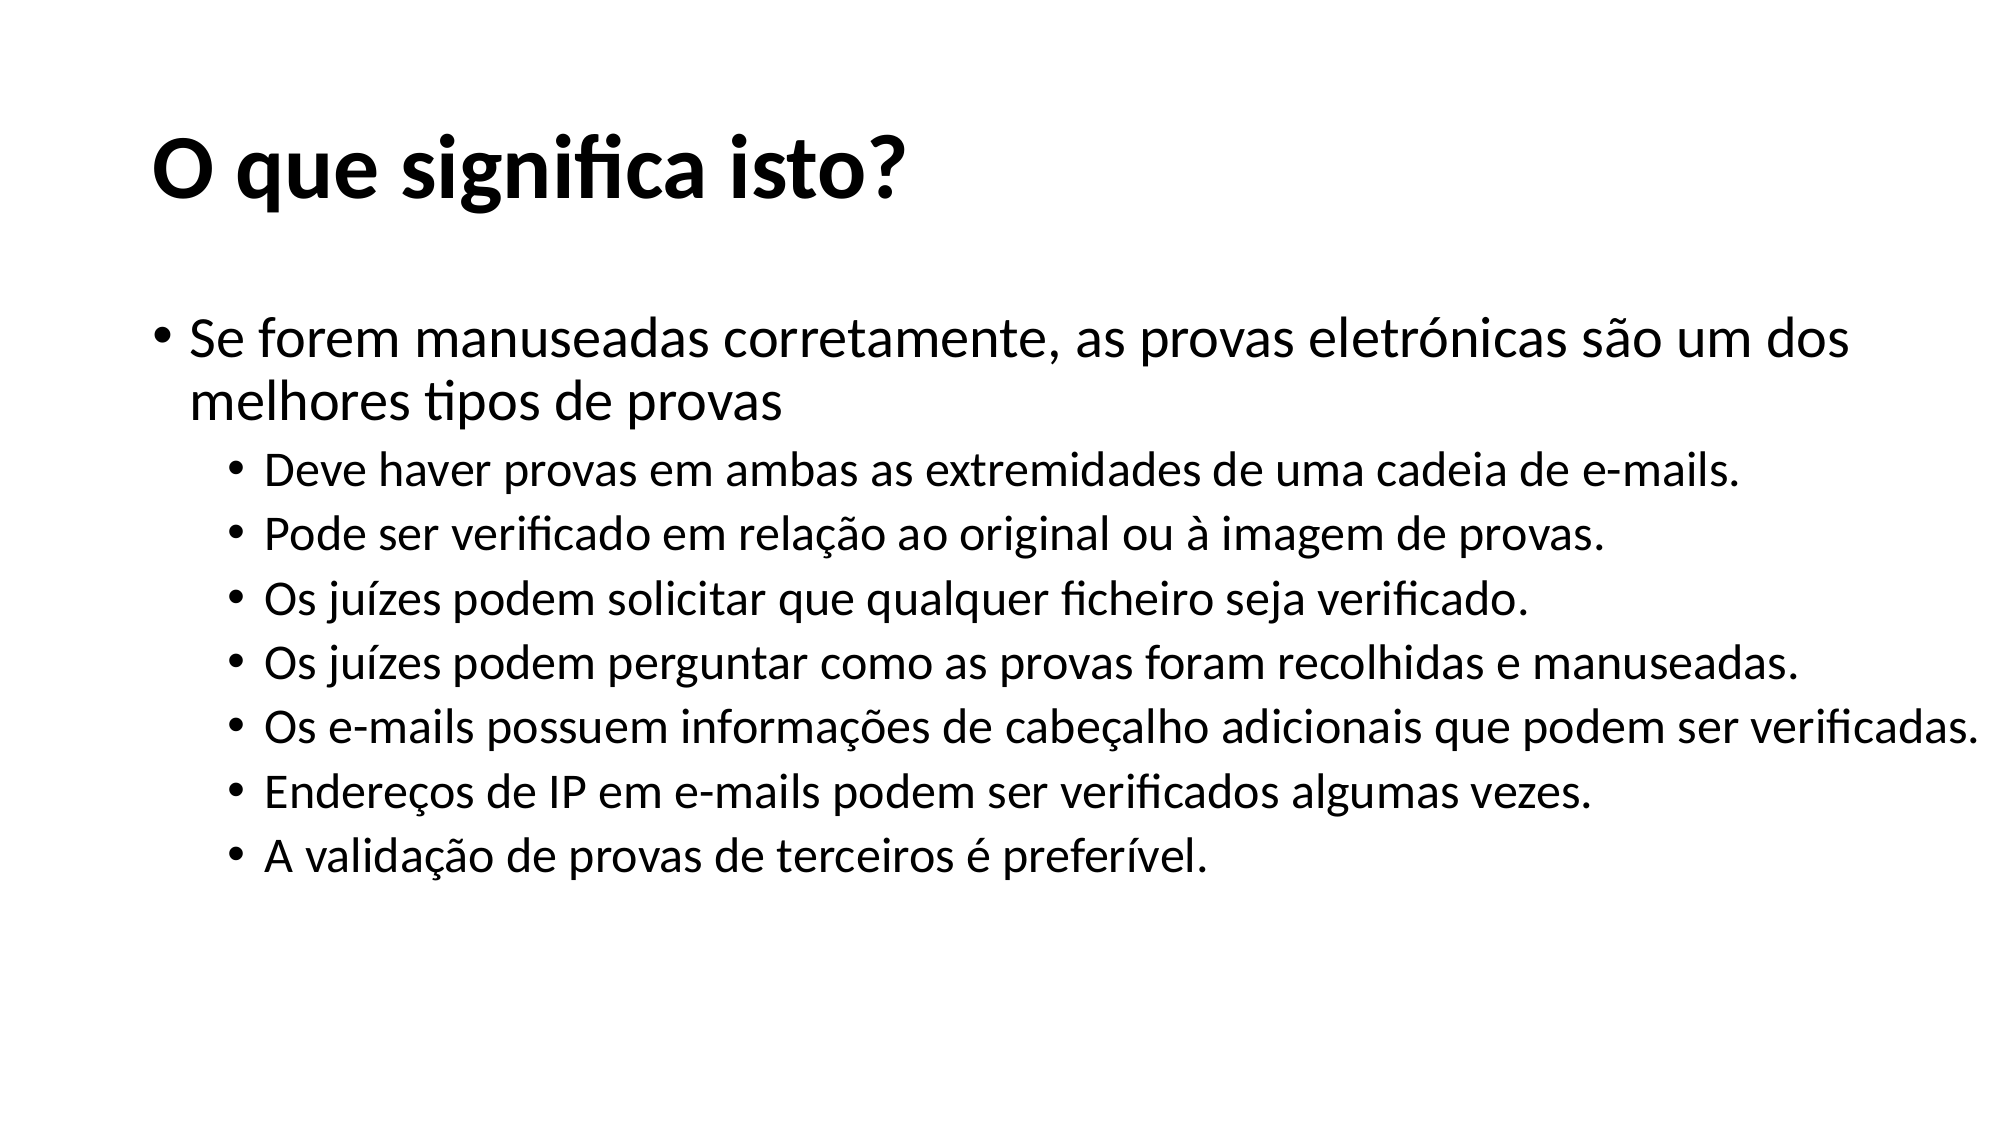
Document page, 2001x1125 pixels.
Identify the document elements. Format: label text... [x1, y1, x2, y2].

list Se forem manuseadas corretamente, as provas eletrónicas são um dos melhores tipos de provas Deve haver provas em ambas as extremidades de uma cadeia de e-mails. Pode ser verificado em relação ao original ou à imagem de provas. Os juízes podem solicitar que qualquer ficheiro seja verificado. Os juízes podem perguntar como as provas foram recolhidas e manuseadas. Os e-mails possuem informações de cabeçalho adicionais que podem ser verificadas. Endereços de IP em e-mails podem ser verificados algumas vezes. A validação de provas de terceiros é preferível. [137, 299, 2000, 1014]
title O que significa isto? [137, 59, 1863, 278]
